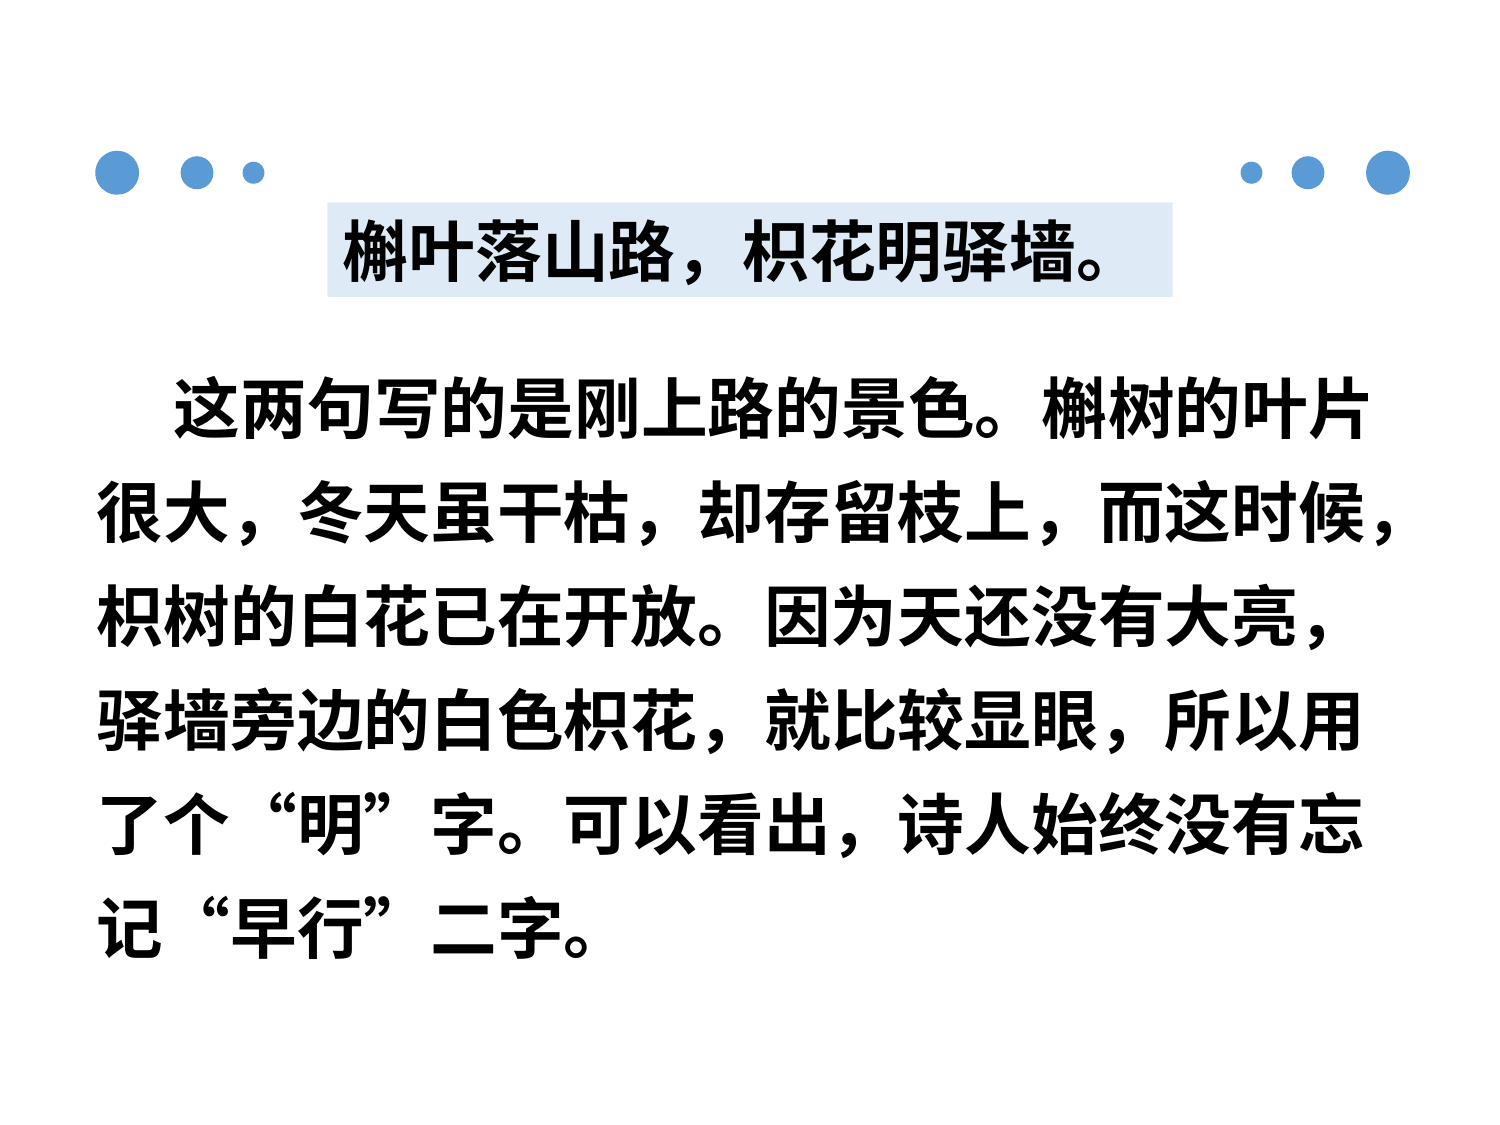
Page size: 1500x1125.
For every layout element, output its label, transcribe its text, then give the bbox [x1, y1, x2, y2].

text_box 槲叶落山路，枳花明驿墙。 [327, 202, 1173, 297]
text_box 这两句写的是刚上路的景色。槲树的叶片很大，冬天虽干枯，却存留枝上，而这时候，枳树的白花已在开放。因为天还没有大亮，驿墙旁边的白色枳花，就比较显眼，所以用了个“明”字。可以看出，诗人始终没有忘记“早行”二字。 [82, 335, 1397, 974]
